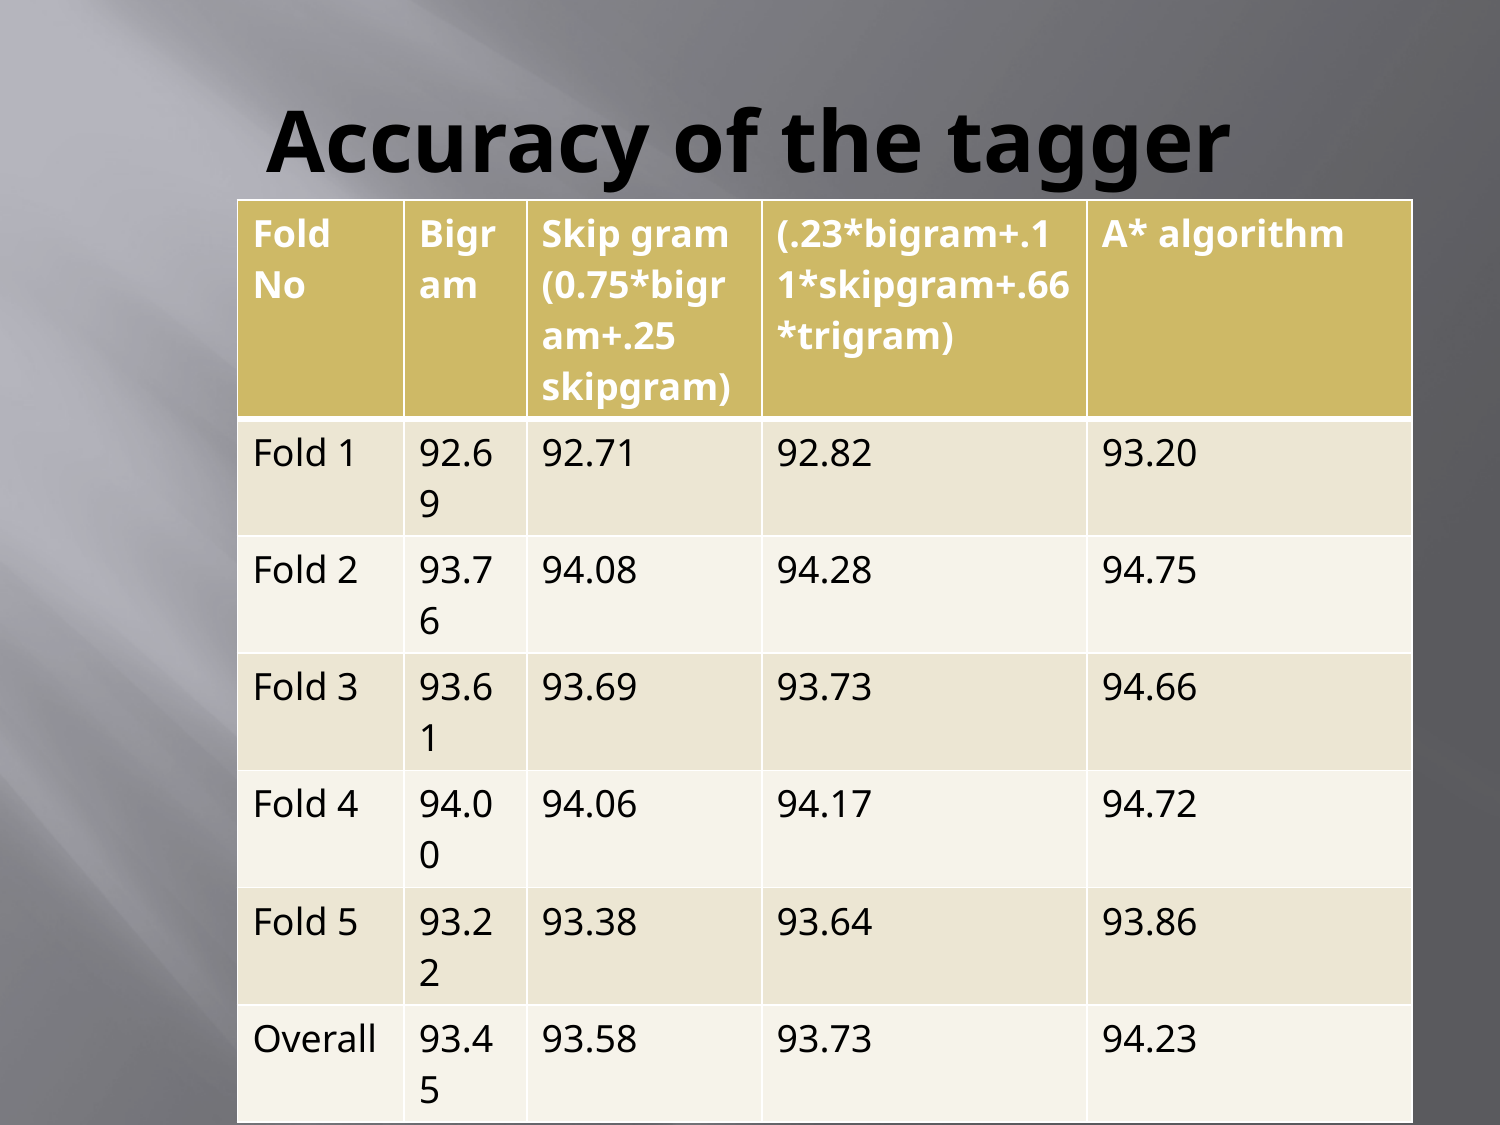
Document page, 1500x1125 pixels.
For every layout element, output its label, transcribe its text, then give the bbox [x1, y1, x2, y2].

table_cell 94.17 [763, 771, 1086, 887]
table_cell 94.00 [405, 771, 526, 887]
table_cell Fold 1 [238, 422, 403, 535]
table_header Fold No [238, 201, 403, 416]
table_cell Fold 3 [238, 654, 403, 770]
table_cell Fold 5 [238, 888, 403, 1004]
table_cell 93.76 [405, 537, 526, 652]
table_cell 92.69 [405, 422, 526, 535]
table_cell 94.08 [528, 537, 761, 652]
table_cell 94.06 [528, 771, 761, 887]
table_cell Overall [238, 1006, 403, 1121]
table_cell 93.61 [405, 654, 526, 770]
table_header (.23*bigram+.11*skipgram+.66*trigram) [763, 201, 1086, 416]
table_cell 93.64 [763, 888, 1086, 1004]
table_cell 93.69 [528, 654, 761, 770]
table_cell 94.75 [1088, 537, 1411, 652]
table_cell 93.20 [1088, 422, 1411, 535]
table_cell 93.73 [763, 1006, 1086, 1121]
table_cell 94.66 [1088, 654, 1411, 770]
table_cell 93.86 [1088, 888, 1411, 1004]
table_cell Fold 4 [238, 771, 403, 887]
table_header Bigram [405, 201, 526, 416]
table_cell 94.72 [1088, 771, 1411, 887]
title Accuracy of the tagger [75, 45, 1425, 233]
table_header Skip gram (0.75*bigram+.25 skipgram) [528, 201, 761, 416]
table_cell Fold 2 [238, 537, 403, 652]
table_header A* algorithm [1088, 201, 1411, 416]
table_cell 93.22 [405, 888, 526, 1004]
table_cell 94.23 [1088, 1006, 1411, 1121]
table_cell 93.45 [405, 1006, 526, 1121]
table_cell 94.28 [763, 537, 1086, 652]
table_cell 93.38 [528, 888, 761, 1004]
table_cell 93.58 [528, 1006, 761, 1121]
table_cell 92.71 [528, 422, 761, 535]
table_cell 93.73 [763, 654, 1086, 770]
table_cell 92.82 [763, 422, 1086, 535]
